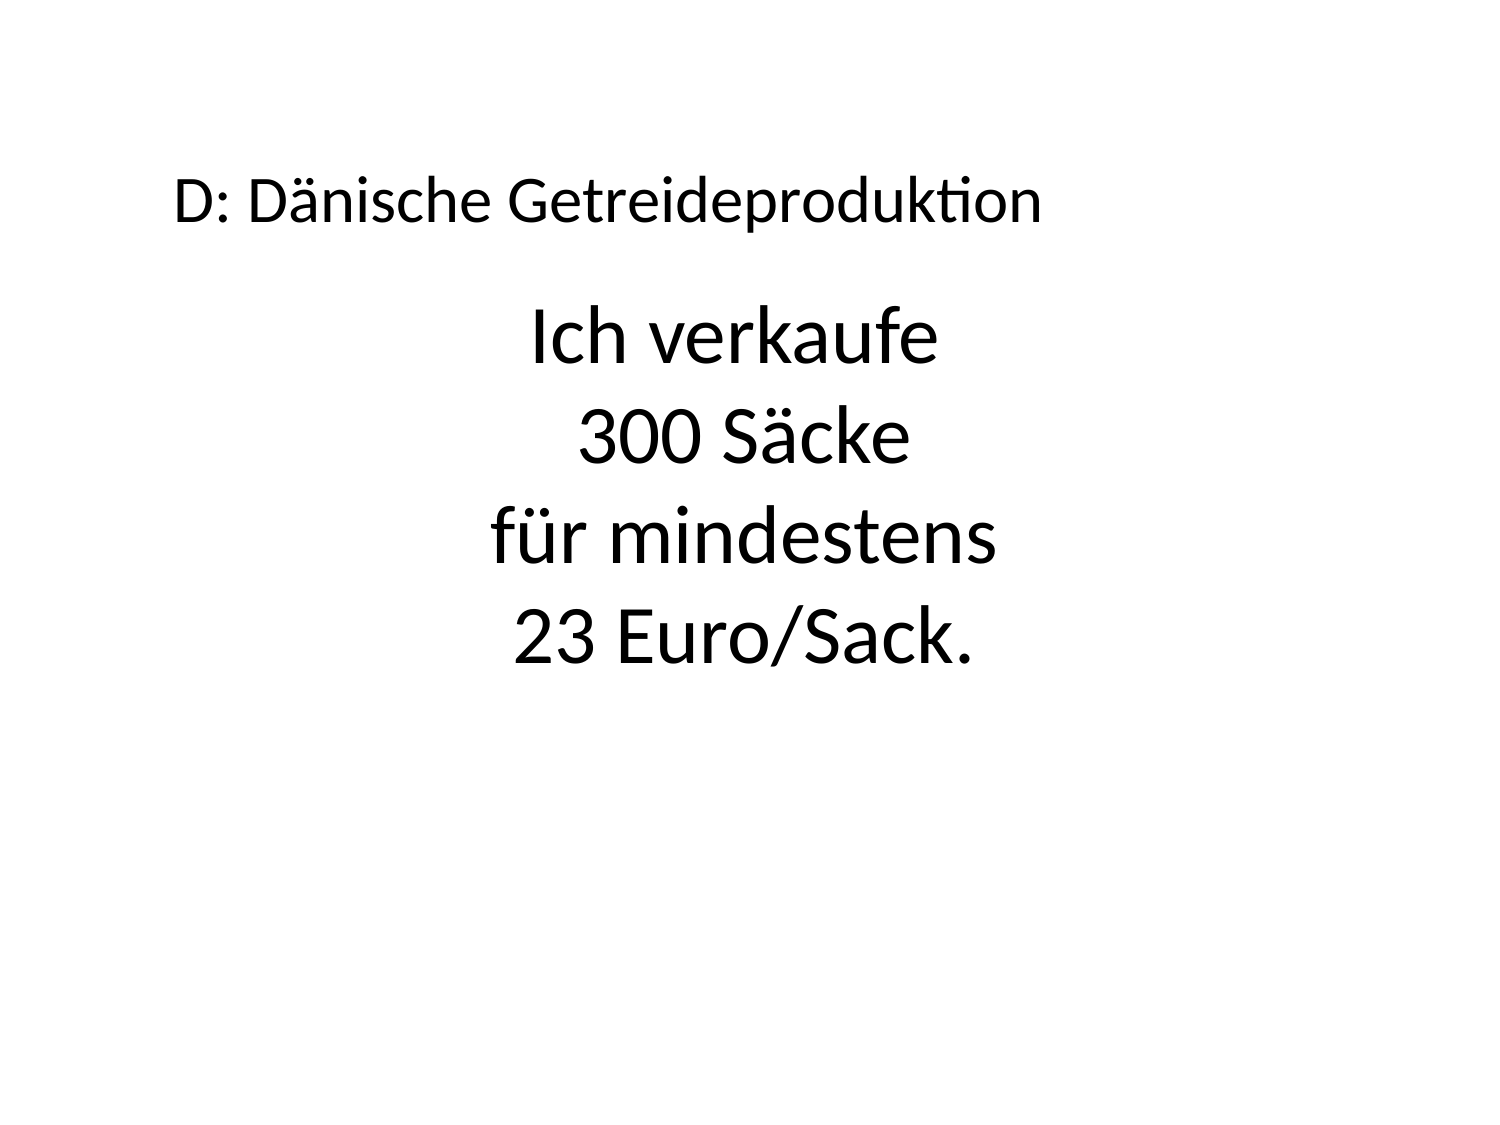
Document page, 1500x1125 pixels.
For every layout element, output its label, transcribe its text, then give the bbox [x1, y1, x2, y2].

text_box D: Dänische Getreideproduktion Ich verkaufe 300 Säcke für mindestens 23 Euro/Sack. [158, 147, 1330, 688]
